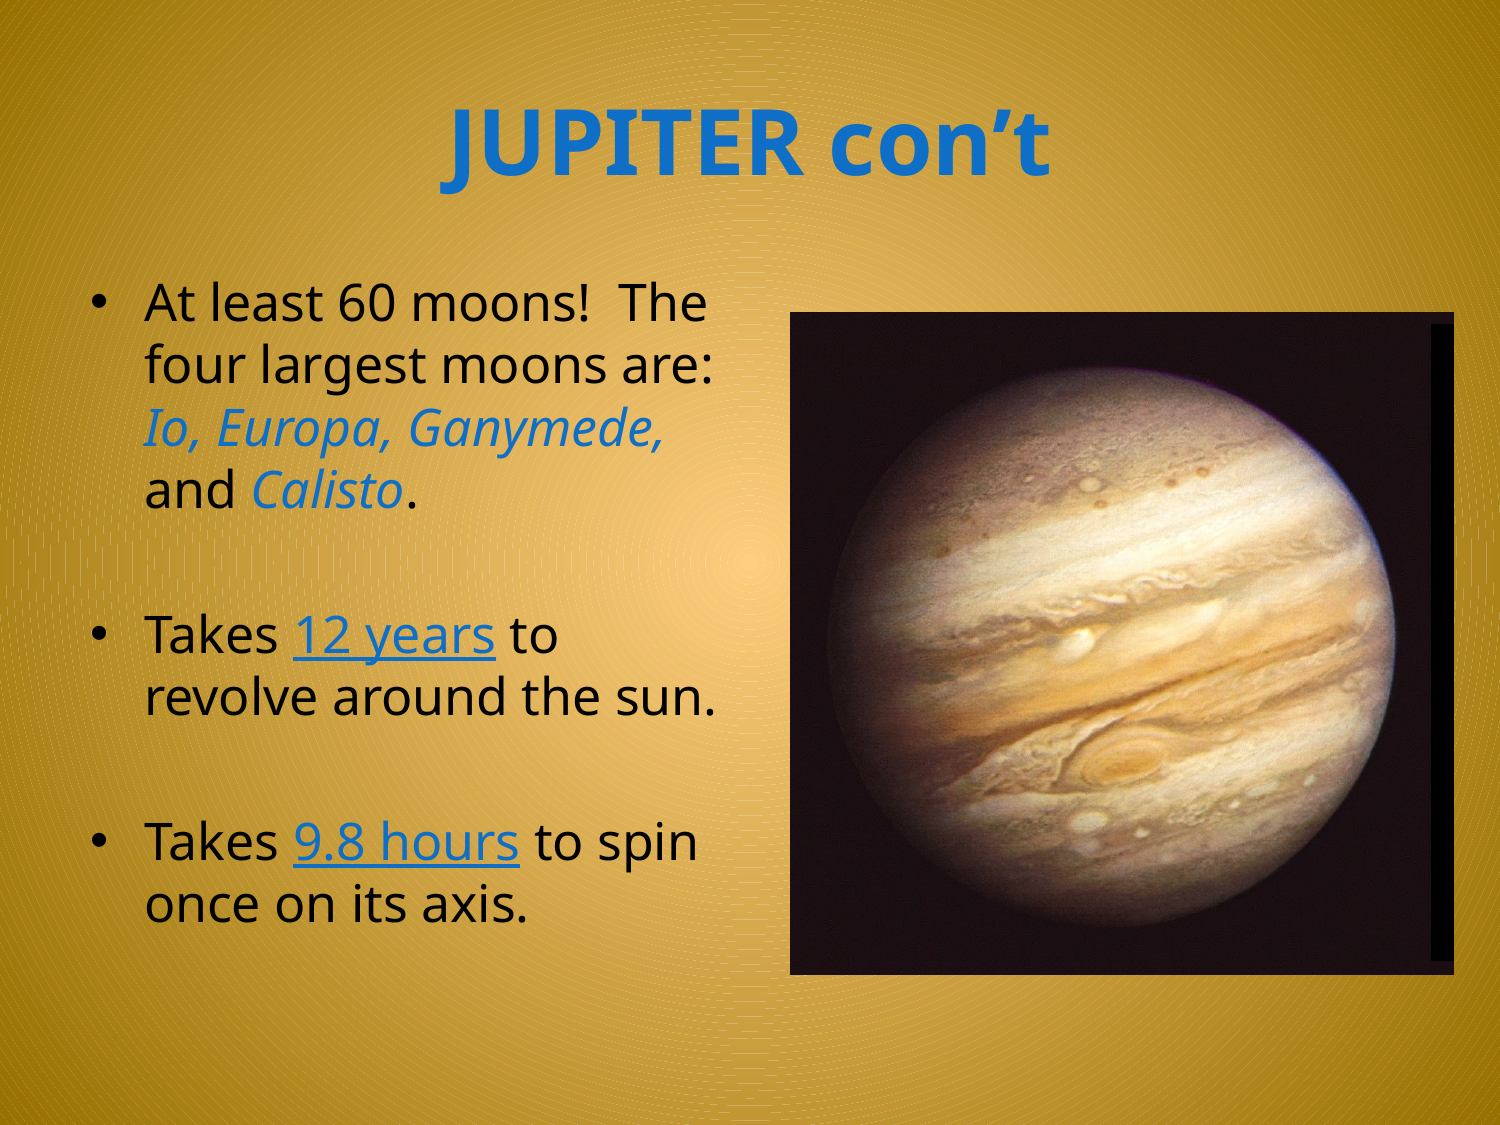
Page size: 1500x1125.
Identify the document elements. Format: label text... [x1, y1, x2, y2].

title JUPITER con’t [75, 45, 1425, 233]
picture [790, 312, 1454, 976]
list At least 60 moons! The four largest moons are: Io, Europa, Ganymede, and Calisto. Takes 12 years to revolve around the sun. Takes 9.8 hours to spin once on its axis. [75, 262, 738, 1005]
